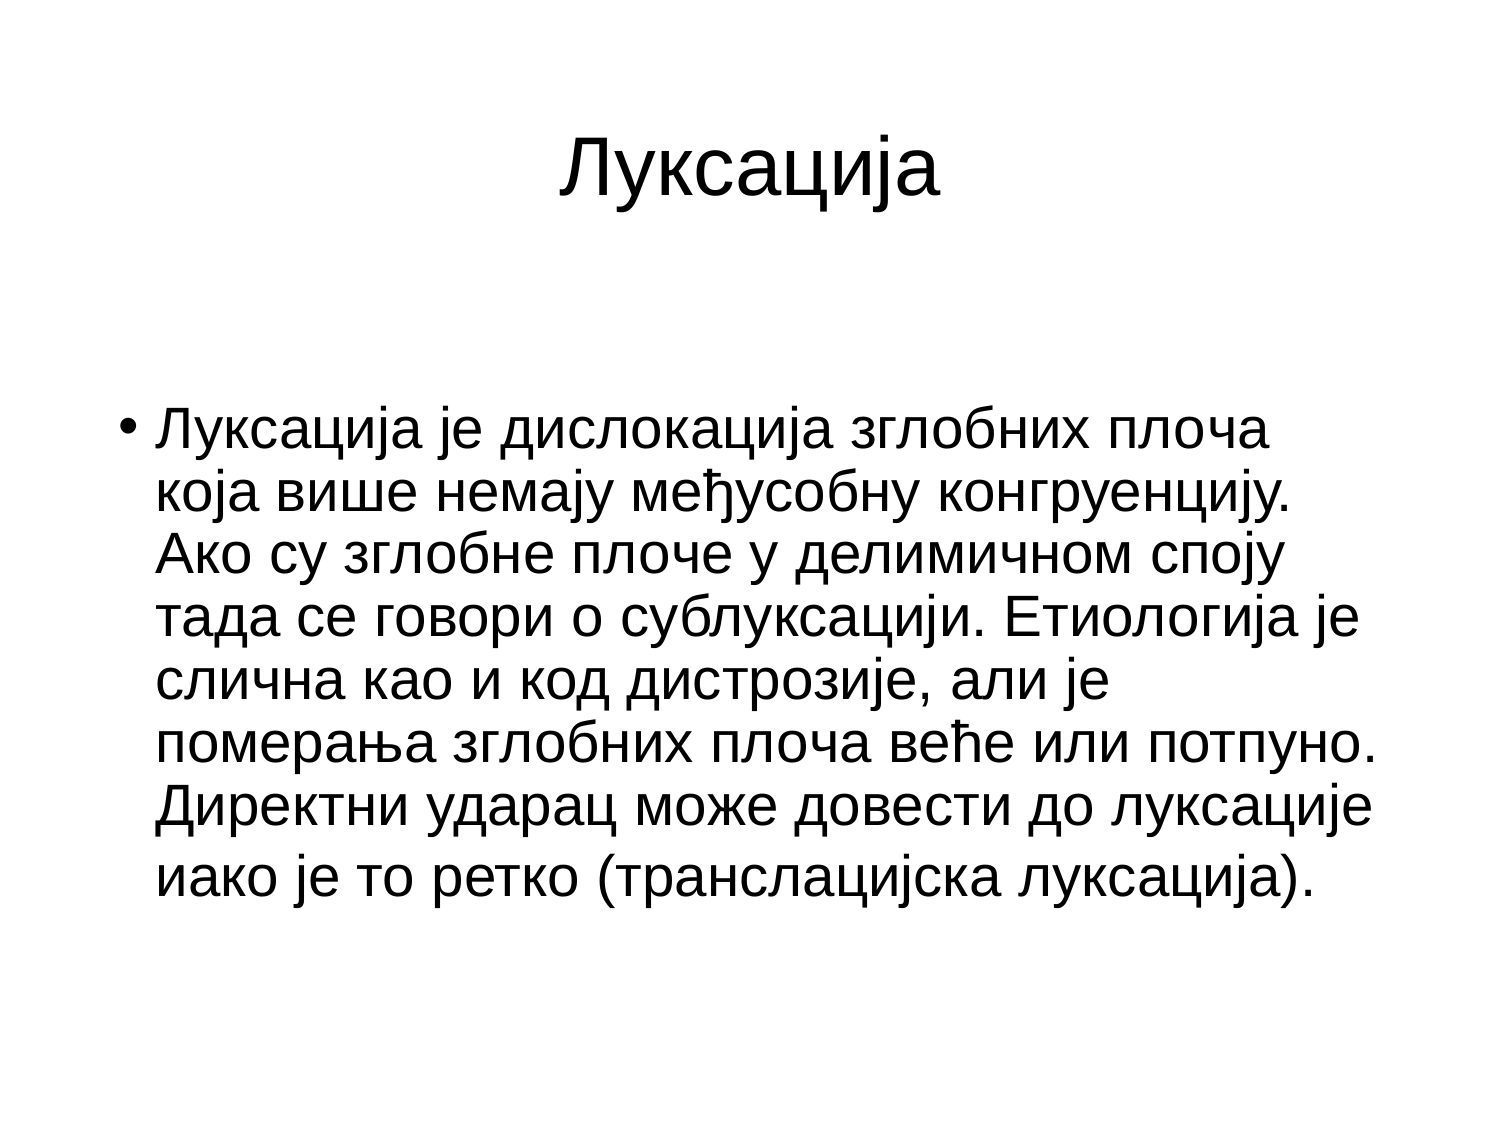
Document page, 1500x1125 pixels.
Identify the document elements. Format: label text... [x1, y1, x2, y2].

title Луксација [103, 59, 1397, 278]
list Луксација је дислокација зглобних плоча која више немају међусобну конгруенцију. Ако су зглобне плоче у делимичном споју тада се говори о сублуксацији. Етиологија је слична као и код дистрозије, али је померања зглобних плоча веће или потпуно. Директни ударац може довести до луксације иако је то ретко (транслацијска луксација). [103, 299, 1397, 1014]
